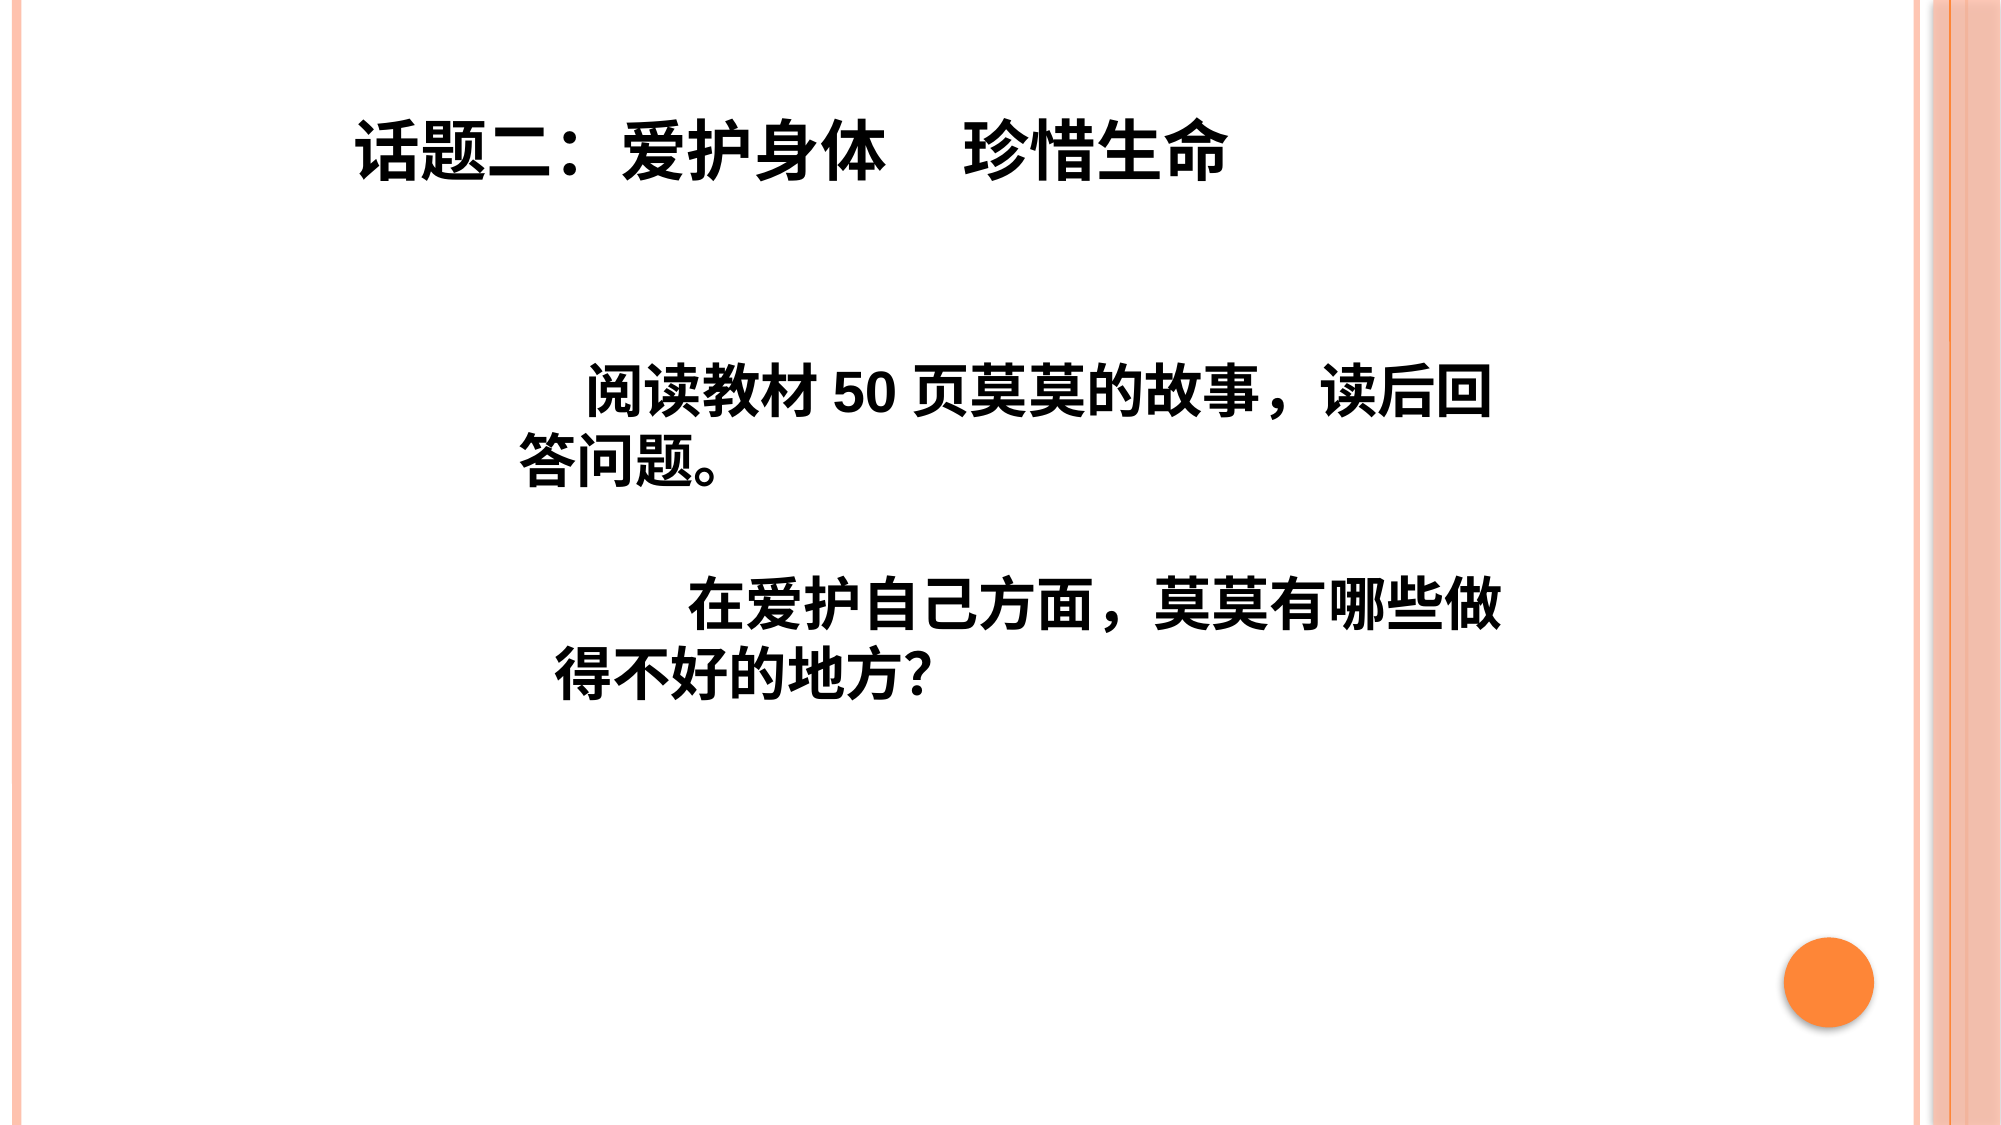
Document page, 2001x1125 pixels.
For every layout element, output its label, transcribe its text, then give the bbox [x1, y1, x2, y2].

text_box 在爱护自己方面，莫莫有哪些做得不好的地方？ [539, 559, 1532, 715]
text_box 话题二：爱护身体 珍惜生命 [338, 101, 1260, 197]
text_box 阅读教材50页莫莫的故事，读后回答问题。 [503, 346, 1556, 502]
